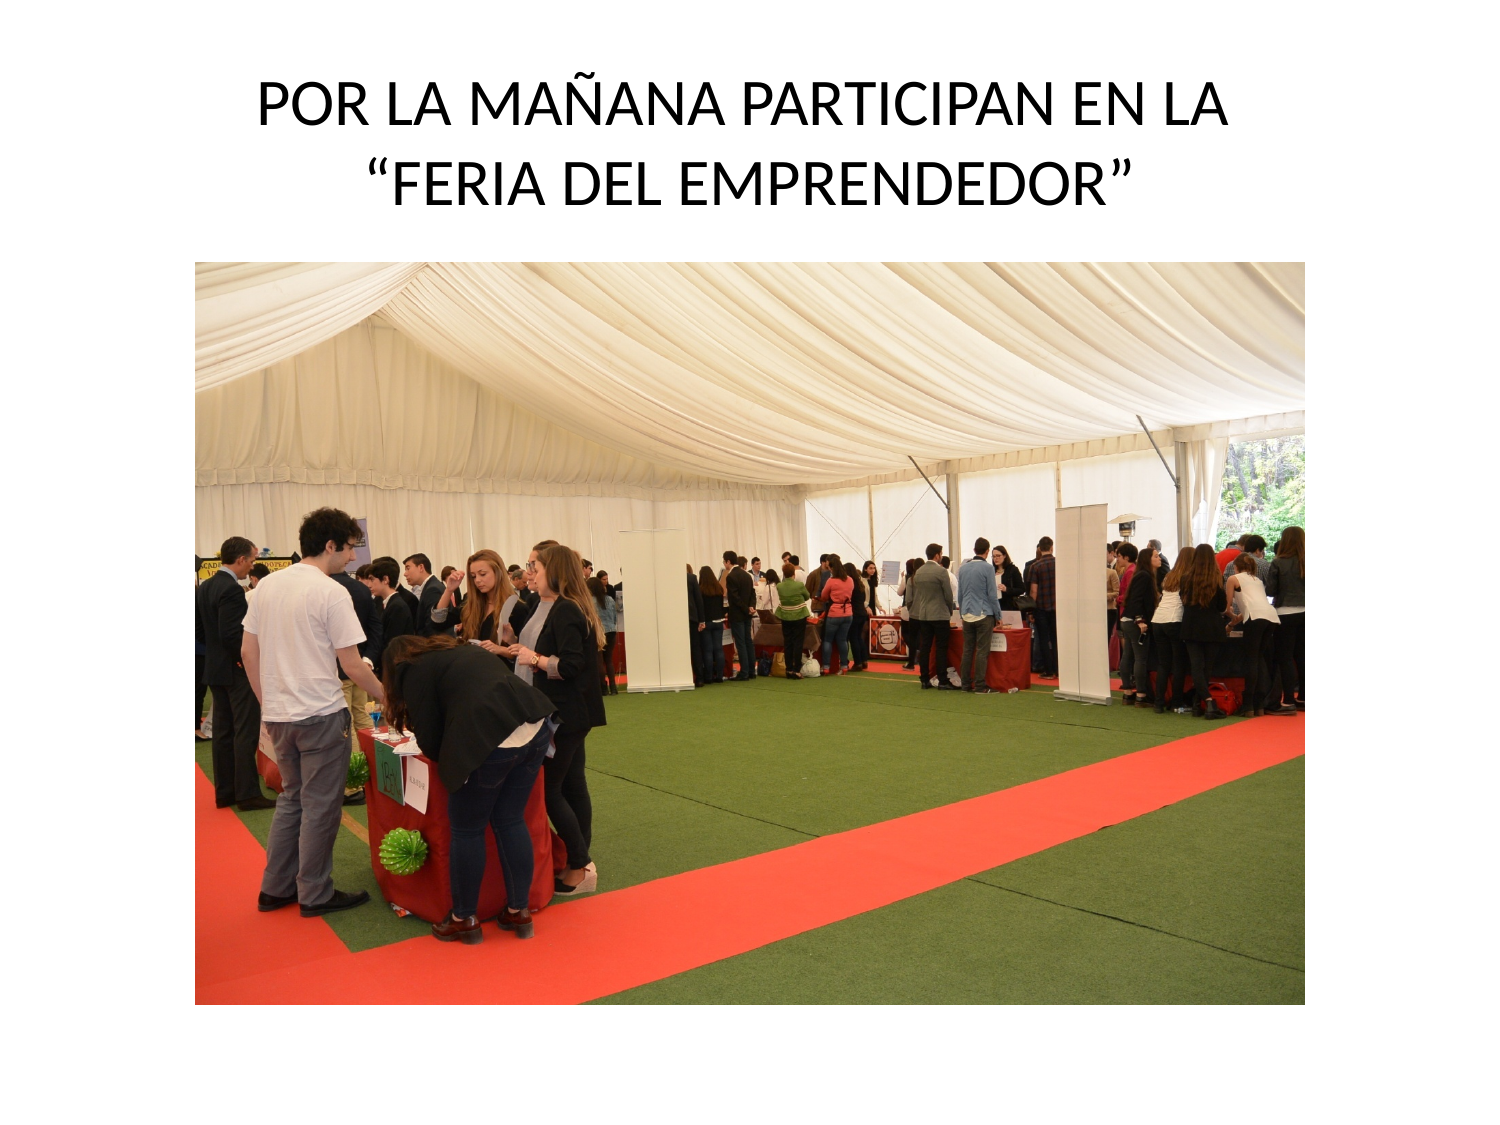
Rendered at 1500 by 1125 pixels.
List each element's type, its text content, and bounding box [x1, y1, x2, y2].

title POR LA MAÑANA PARTICIPAN EN LA “FERIA DEL EMPRENDEDOR” [75, 45, 1425, 233]
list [195, 262, 1305, 1006]
